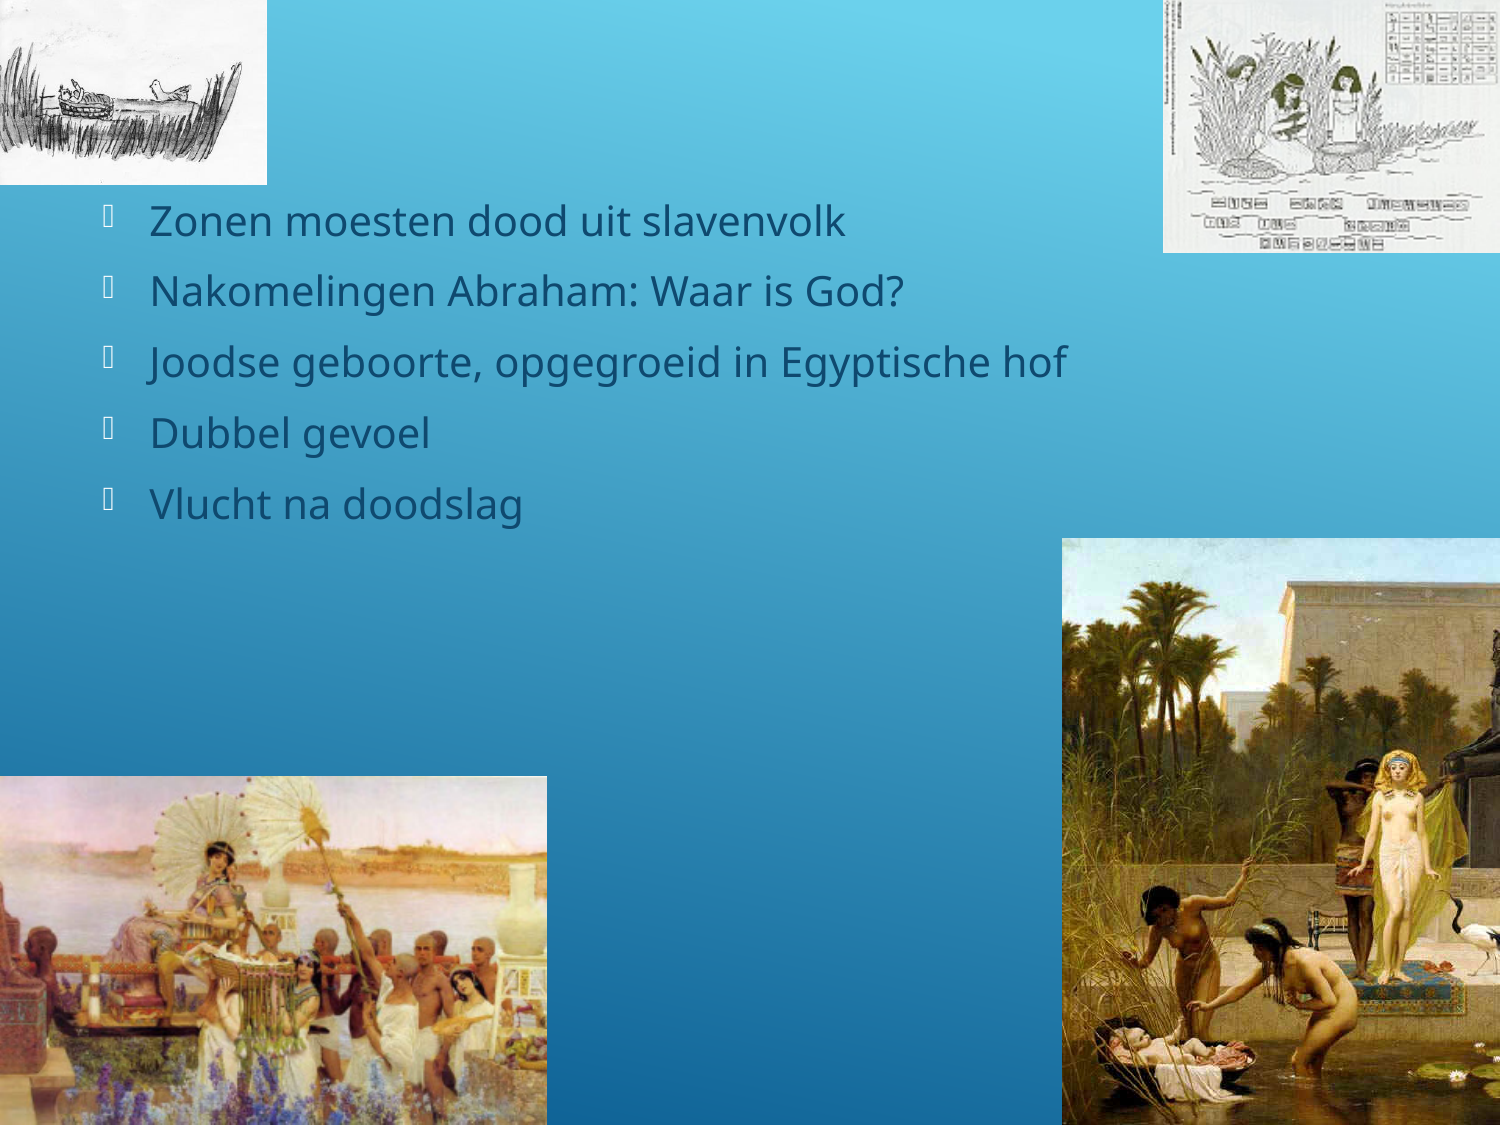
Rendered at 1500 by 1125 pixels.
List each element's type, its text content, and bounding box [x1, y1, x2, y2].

title Mozes [87, 737, 1062, 988]
picture [1062, 538, 1500, 1125]
picture [1163, 0, 1500, 253]
list Zonen moesten dood uit slavenvolk Nakomelingen Abraham: Waar is God? Joodse geboorte, opgegroeid in Egyptische hof Dubbel gevoel Vlucht na doodslag [87, 87, 1163, 706]
picture [0, 0, 268, 185]
picture [0, 776, 547, 1125]
